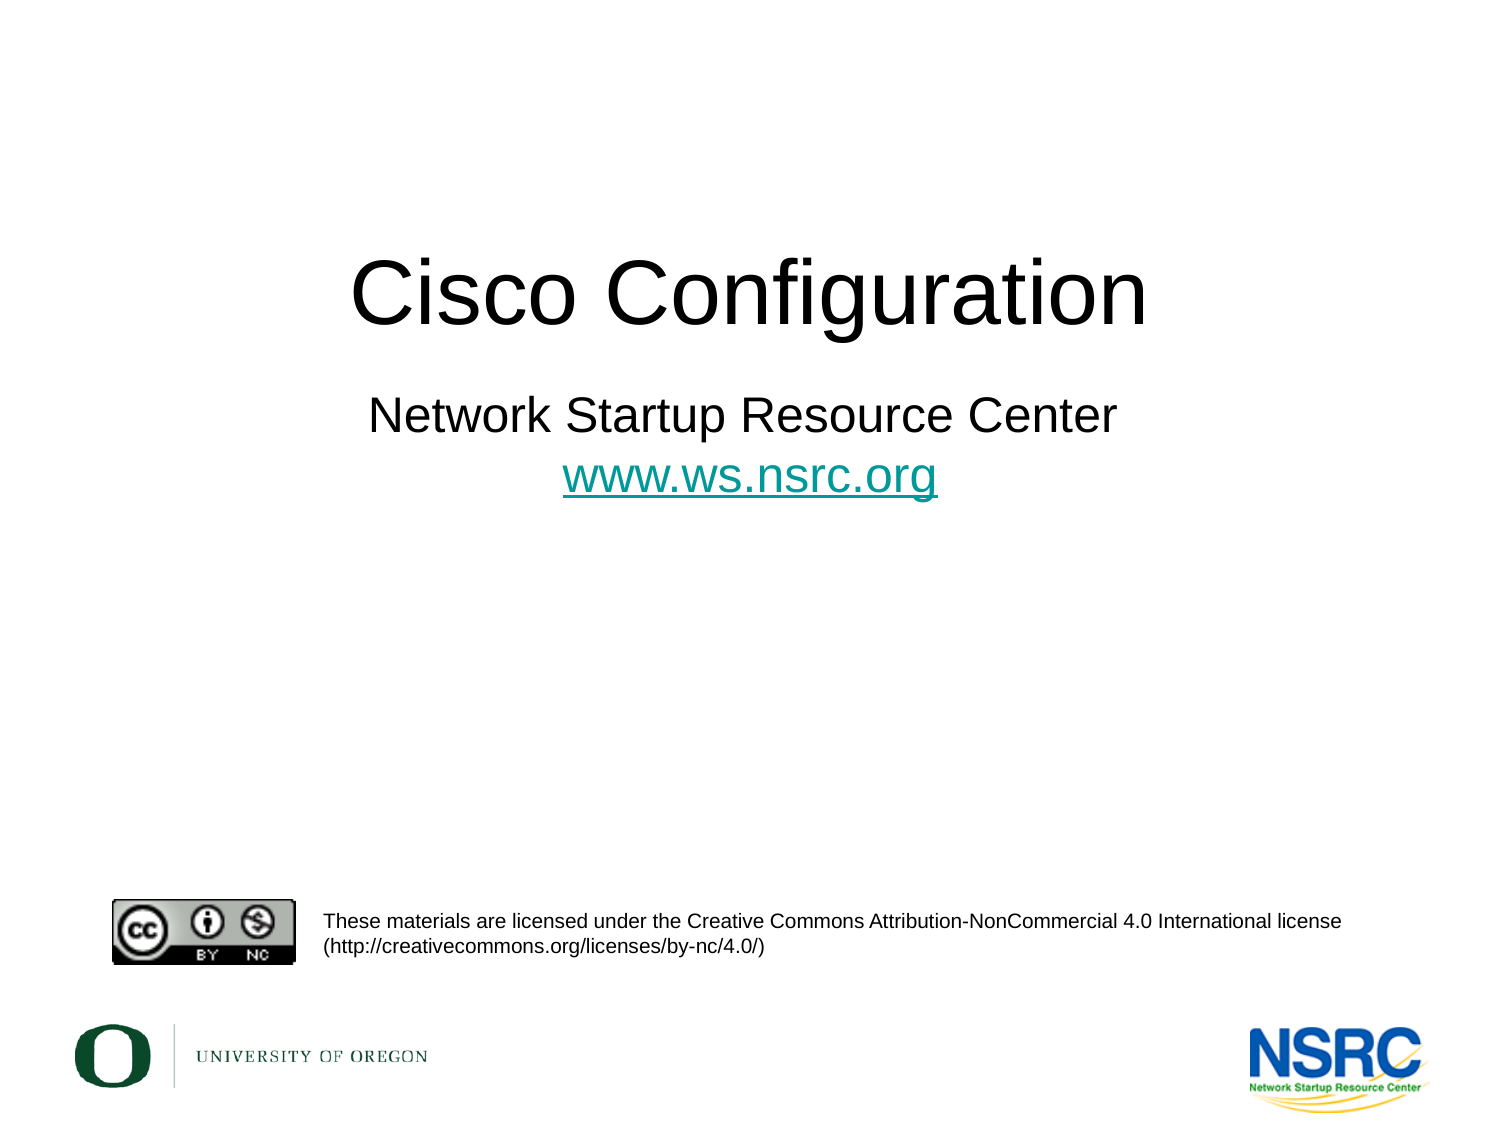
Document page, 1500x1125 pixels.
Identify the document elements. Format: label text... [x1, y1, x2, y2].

text_box Network Startup Resource Center www.ws.nsrc.org [0, 374, 1500, 510]
picture [112, 899, 296, 965]
title Cisco Configuration [0, 200, 1500, 374]
text_box These materials are licensed under the Creative Commons Attribution-NonCommercial 4.0 International license (http://creativecommons.org/licenses/by-nc/4.0/) [308, 899, 1357, 965]
picture [75, 1024, 427, 1088]
picture [1250, 1027, 1430, 1113]
